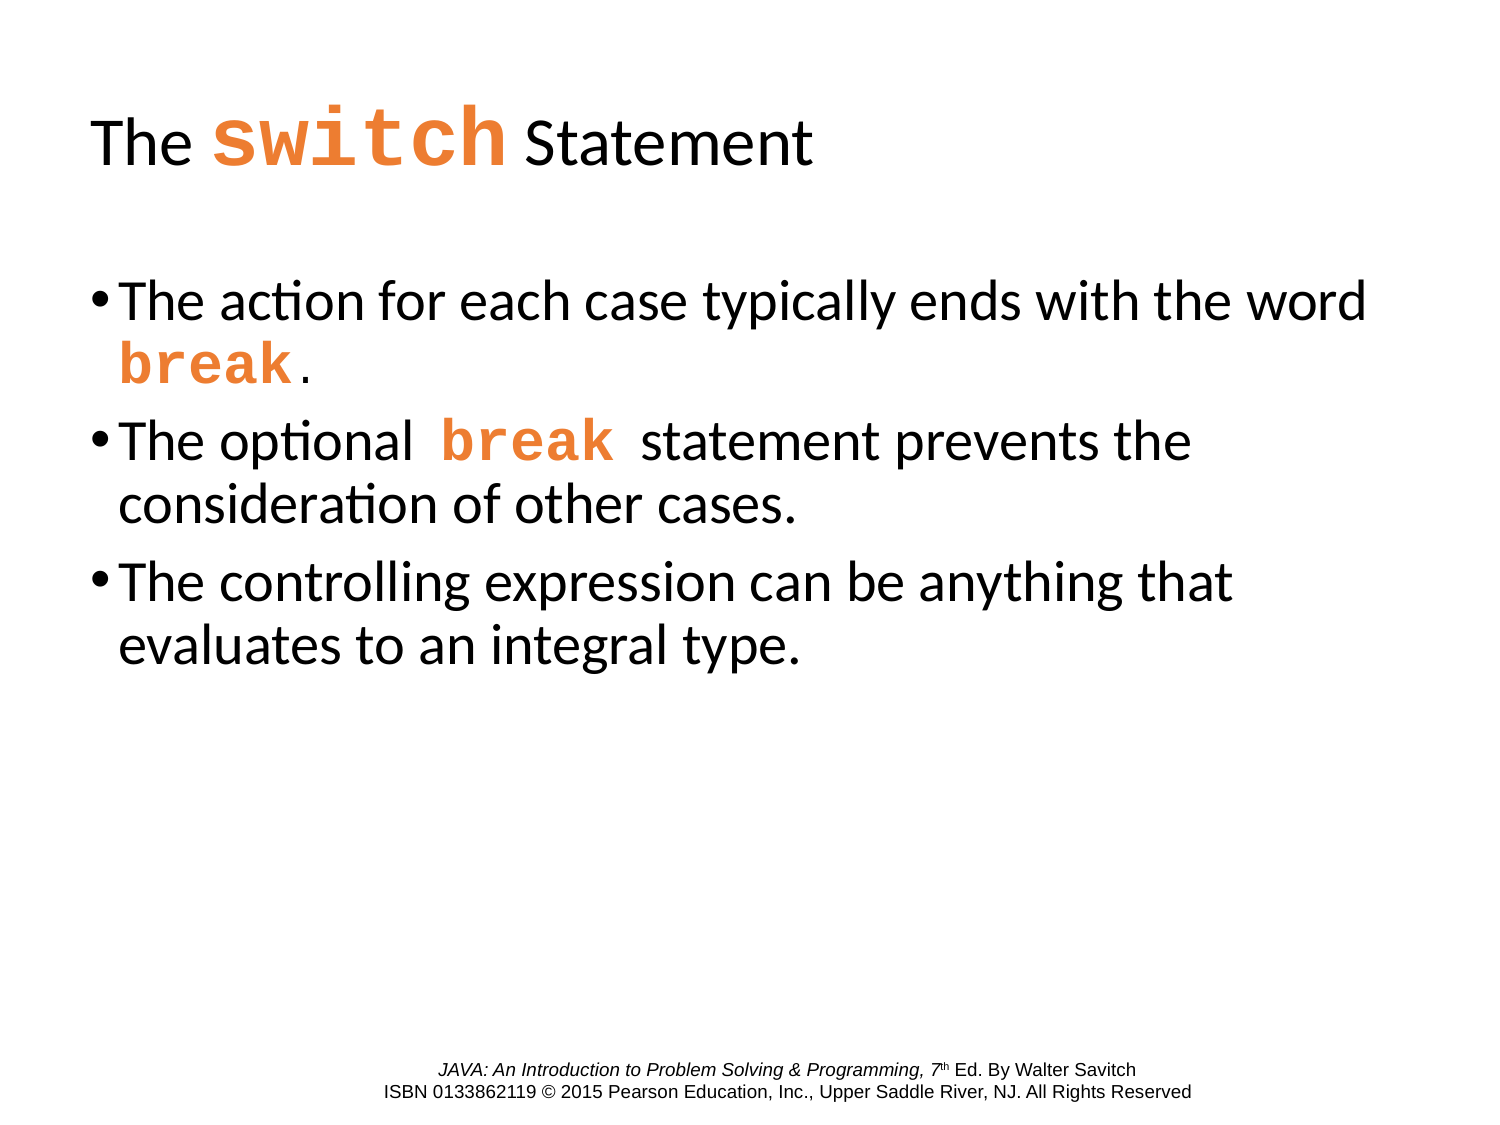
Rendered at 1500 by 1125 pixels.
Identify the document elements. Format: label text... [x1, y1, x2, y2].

title The switch Statement [75, 76, 1425, 202]
list The action for each case typically ends with the word break. The optional break statement prevents the consideration of other cases. The controlling expression can be anything that evaluates to an integral type. [75, 262, 1425, 726]
